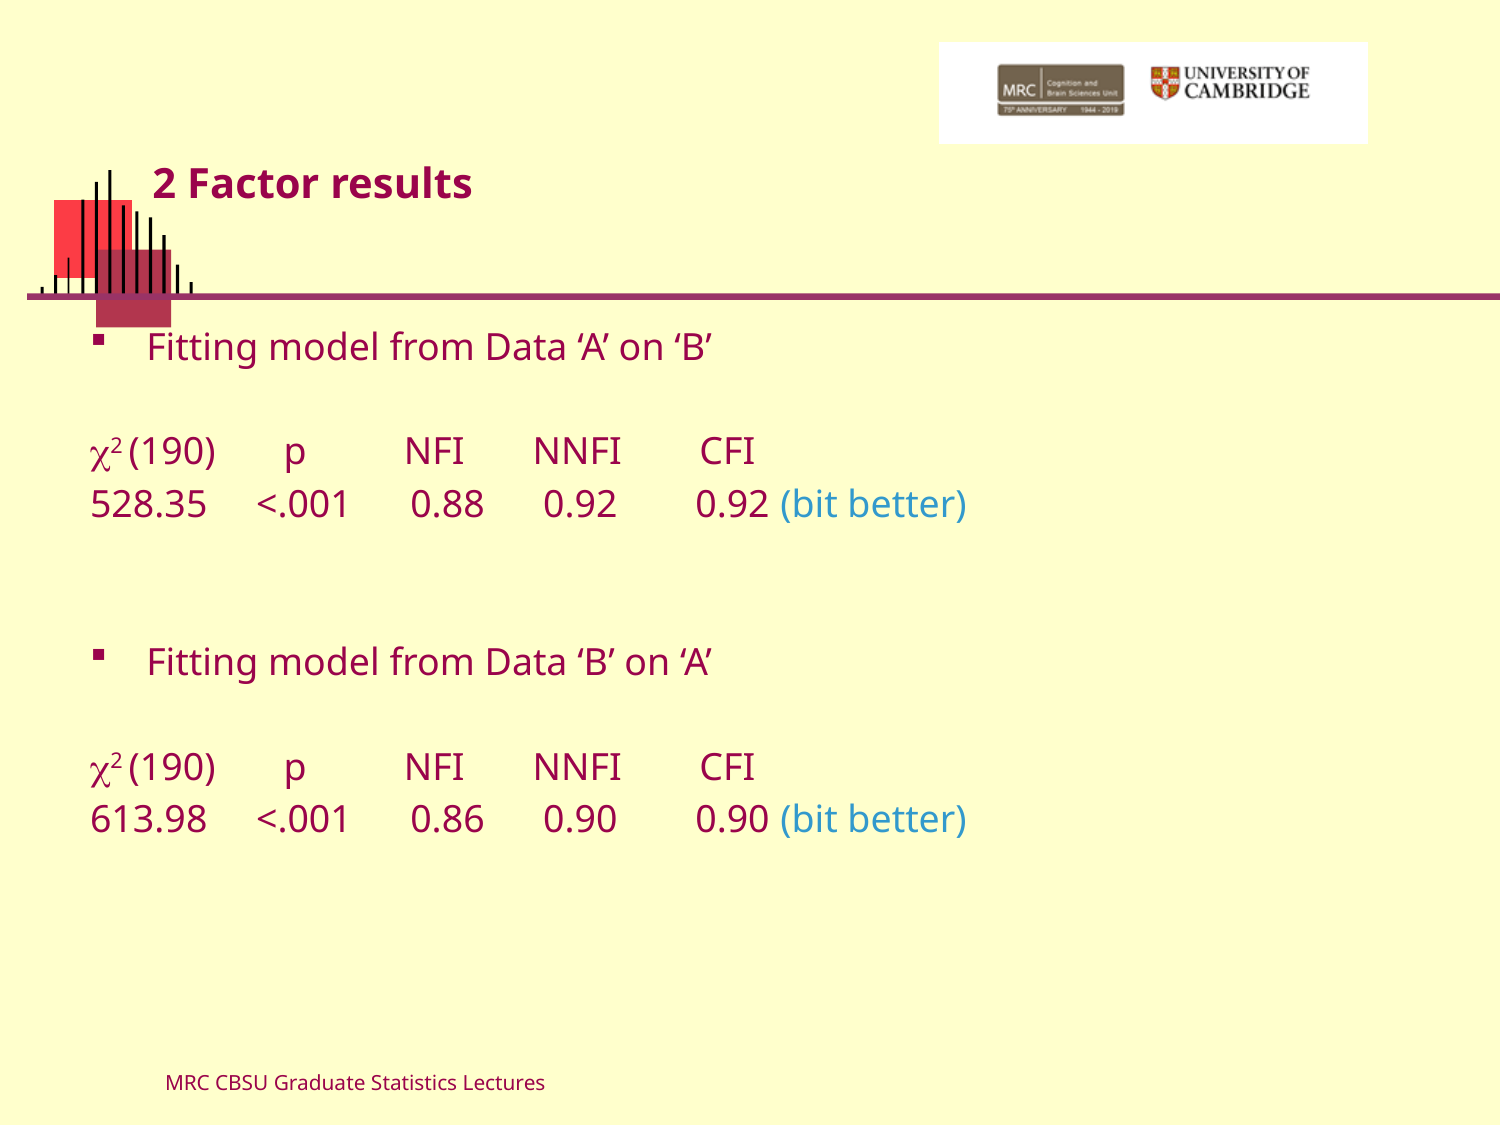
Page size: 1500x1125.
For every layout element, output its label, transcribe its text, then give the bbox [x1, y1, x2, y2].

list Fitting model from Data ‘A’ on ‘B’ 2 (190) p NFI NNFI CFI 528.35 <.001 0.88 0.92 0.92 (bit better) Fitting model from Data ‘B’ on ‘A’ 2 (190) p NFI NNFI CFI 613.98 <.001 0.86 0.90 0.90 (bit better) [75, 262, 1425, 1038]
title 2 Factor results [137, 137, 988, 233]
footer MRC CBSU Graduate Statistics Lectures [149, 1062, 988, 1101]
picture [939, 42, 1368, 144]
